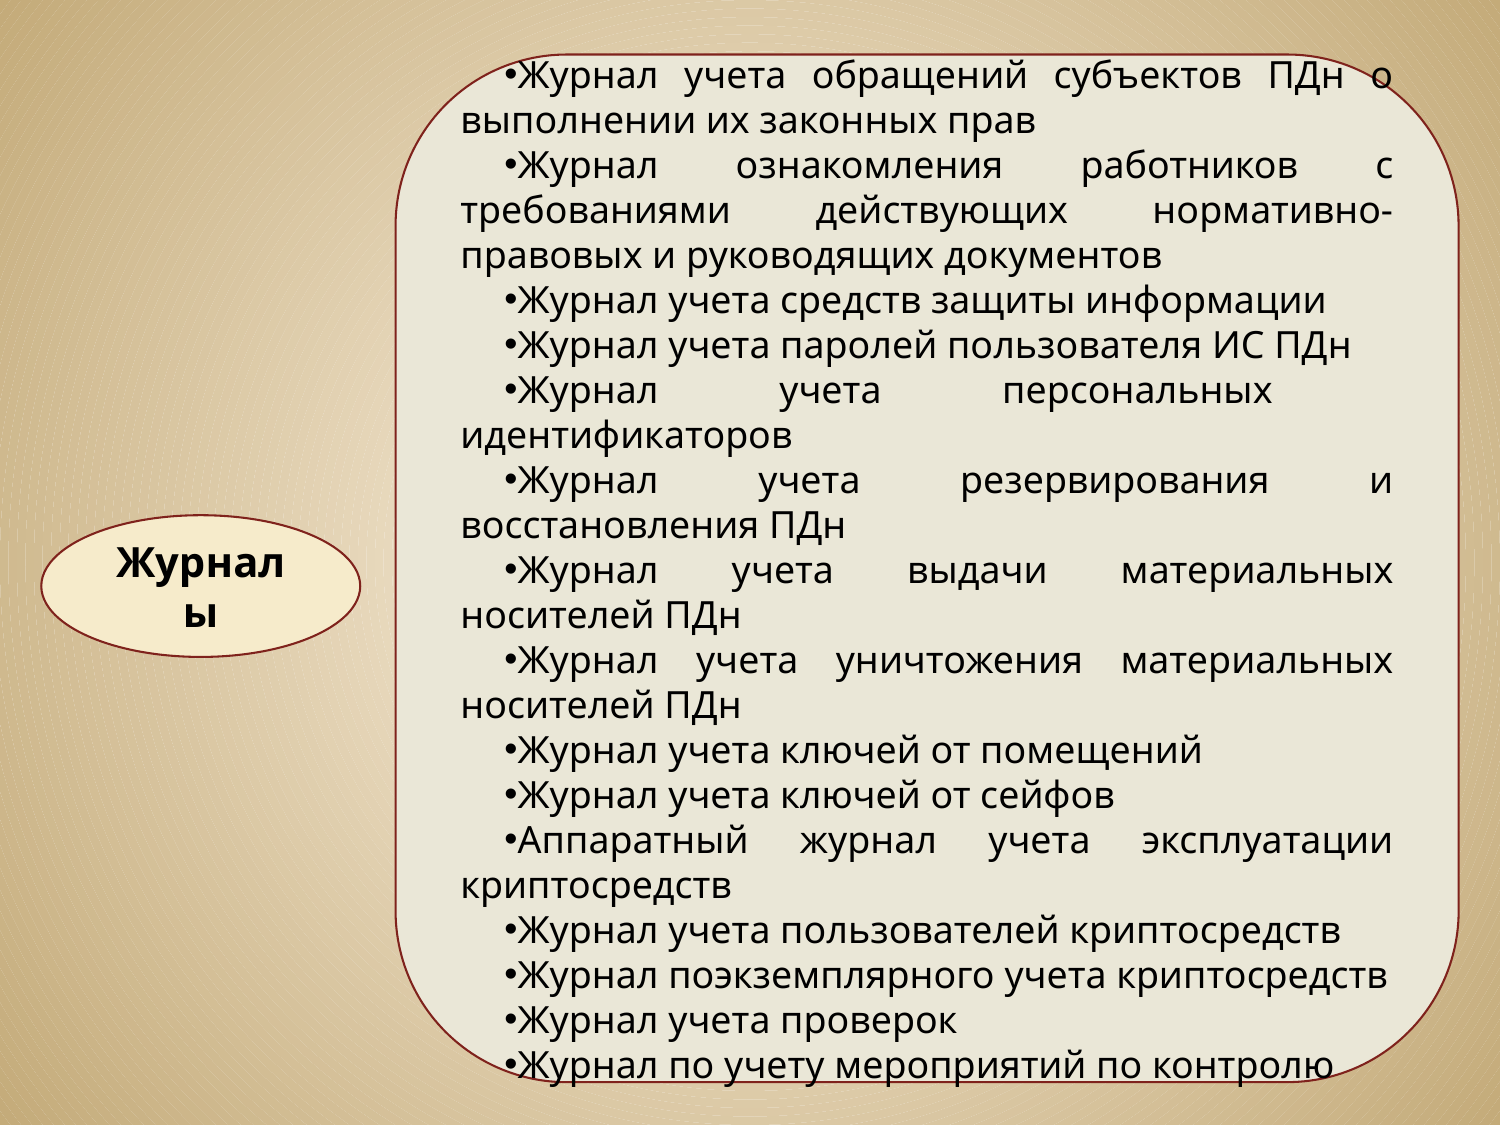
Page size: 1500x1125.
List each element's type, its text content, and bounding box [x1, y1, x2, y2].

text_box Журнал учета обращений субъектов ПДн о выполнении их законных прав Журнал ознакомления работников с требованиями действующих нормативно-правовых и руководящих документов Журнал учета средств защиты информации Журнал учета паролей пользователя ИС ПДн Журнал учета персональных идентификаторов Журнал учета резервирования и восстановления ПДн Журнал учета выдачи материальных носителей ПДн Журнал учета уничтожения материальных носителей ПДн Журнал учета ключей от помещений Журнал учета ключей от сейфов Аппаратный журнал учета эксплуатации криптосредств Журнал учета пользователей криптосредств Журнал поэкземплярного учета криптосредств Журнал учета проверок Журнал по учету мероприятий по контролю [394, 53, 1460, 1084]
text_box Журналы [40, 514, 362, 658]
